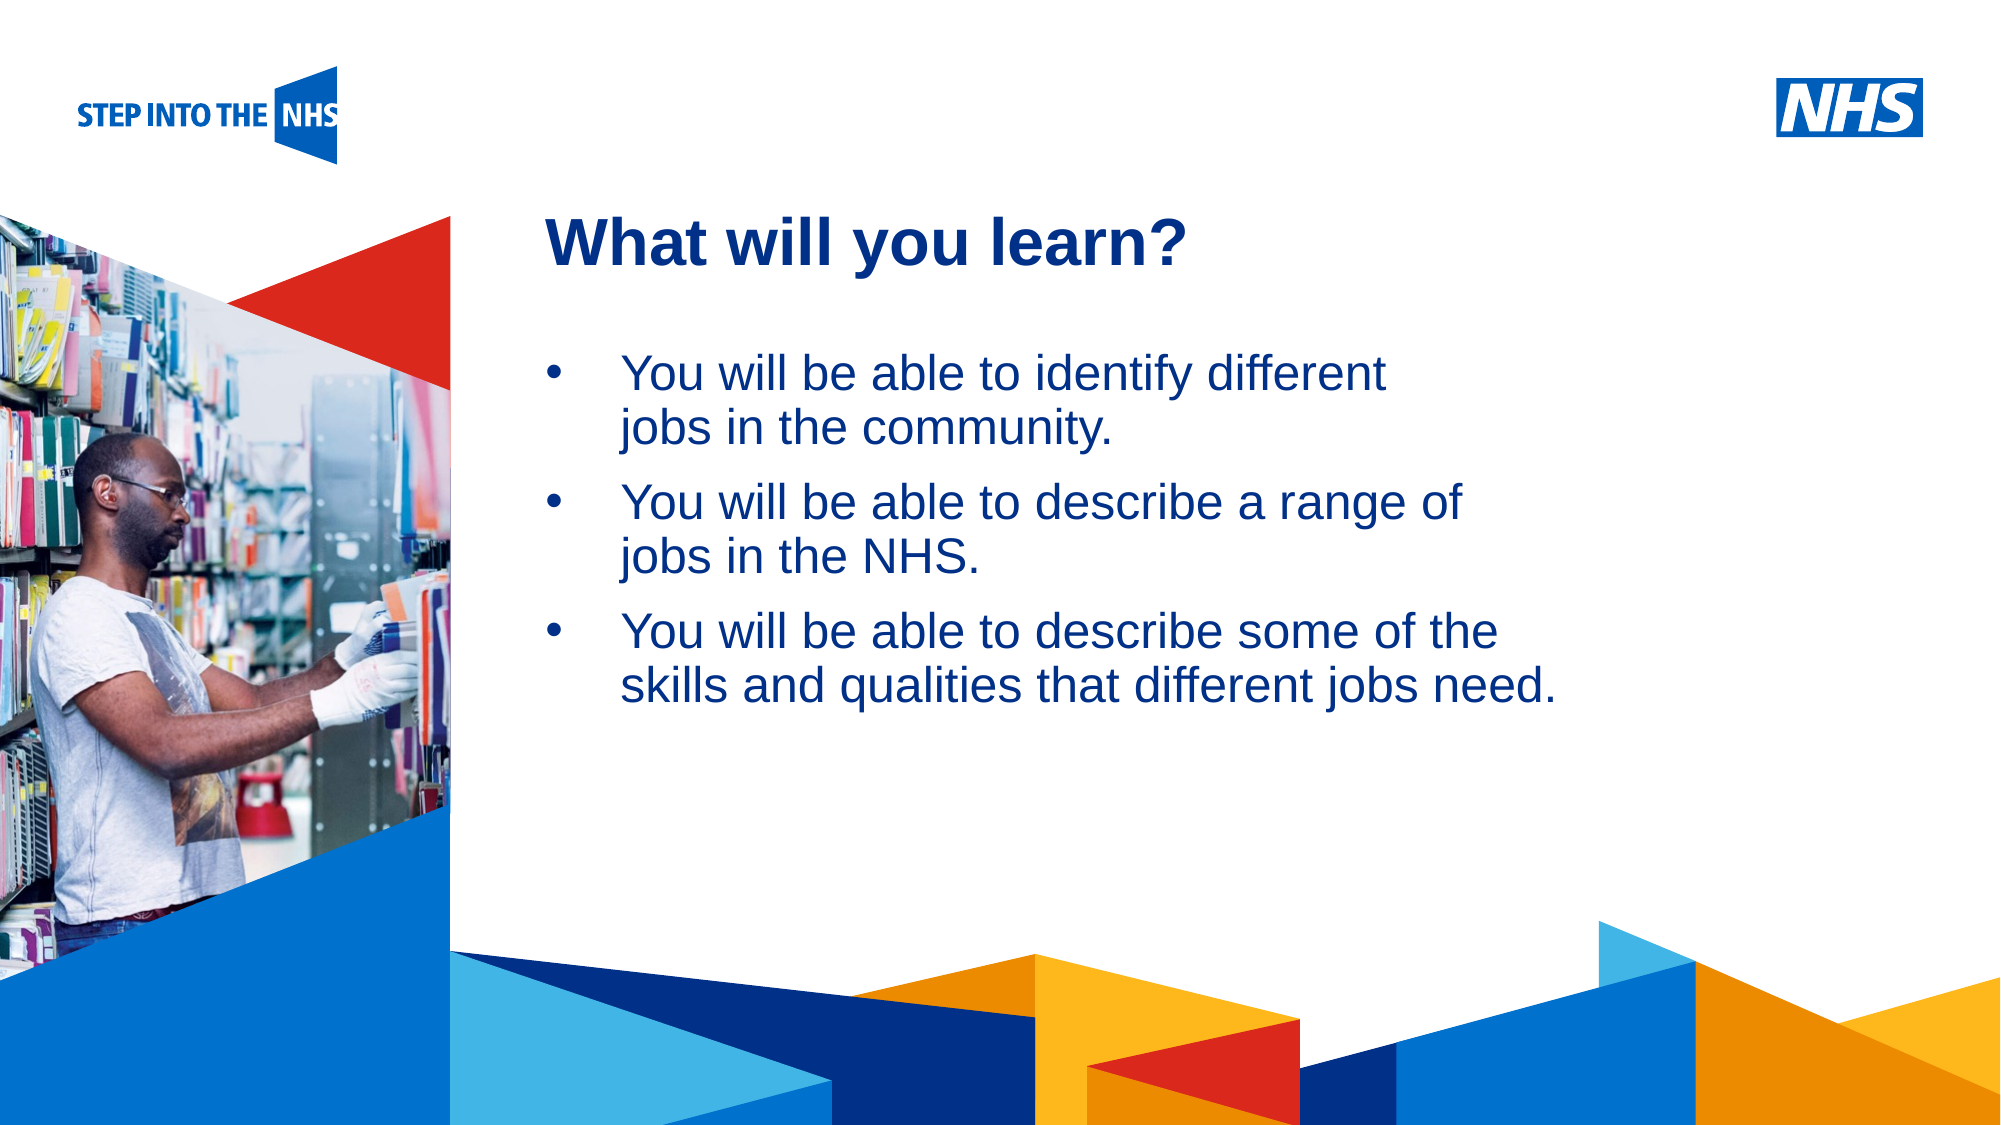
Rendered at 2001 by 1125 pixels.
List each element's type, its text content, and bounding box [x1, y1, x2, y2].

picture [0, 214, 451, 981]
list You will be able to identify different jobs in the community. You will be able to describe a range of jobs in the NHS. You will be able to describe some of the skills and qualities that different jobs need. [545, 347, 1767, 917]
title What will you learn? [545, 208, 1767, 299]
